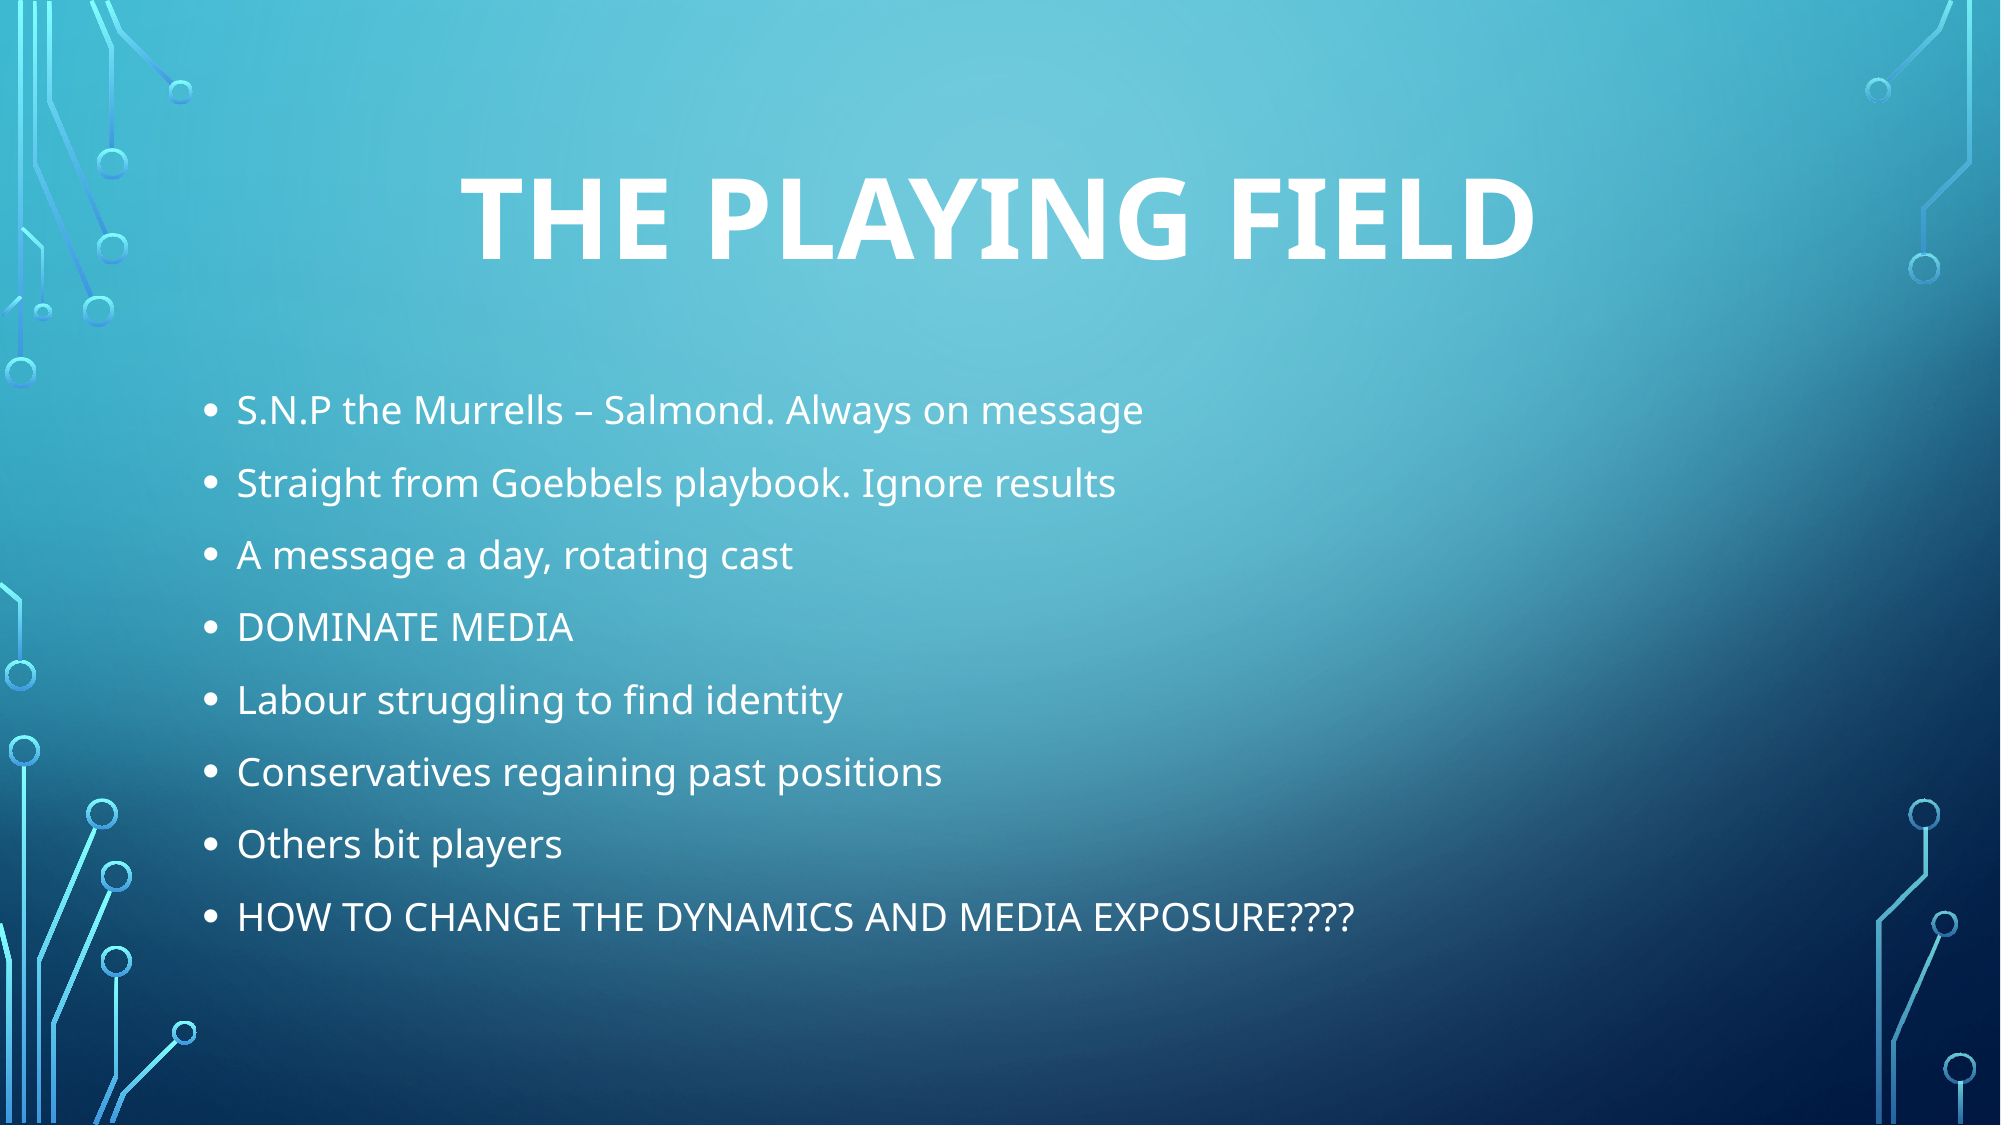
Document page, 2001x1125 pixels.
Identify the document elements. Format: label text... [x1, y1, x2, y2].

list S.N.P the Murrells – Salmond. Always on message Straight from Goebbels playbook. Ignore results A message a day, rotating cast DOMINATE MEDIA Labour struggling to find identity Conservatives regaining past positions Others bit players HOW TO CHANGE THE DYNAMICS AND MEDIA EXPOSURE???? [187, 369, 1813, 950]
title THE PLAYING FIELD [187, 101, 1813, 344]
